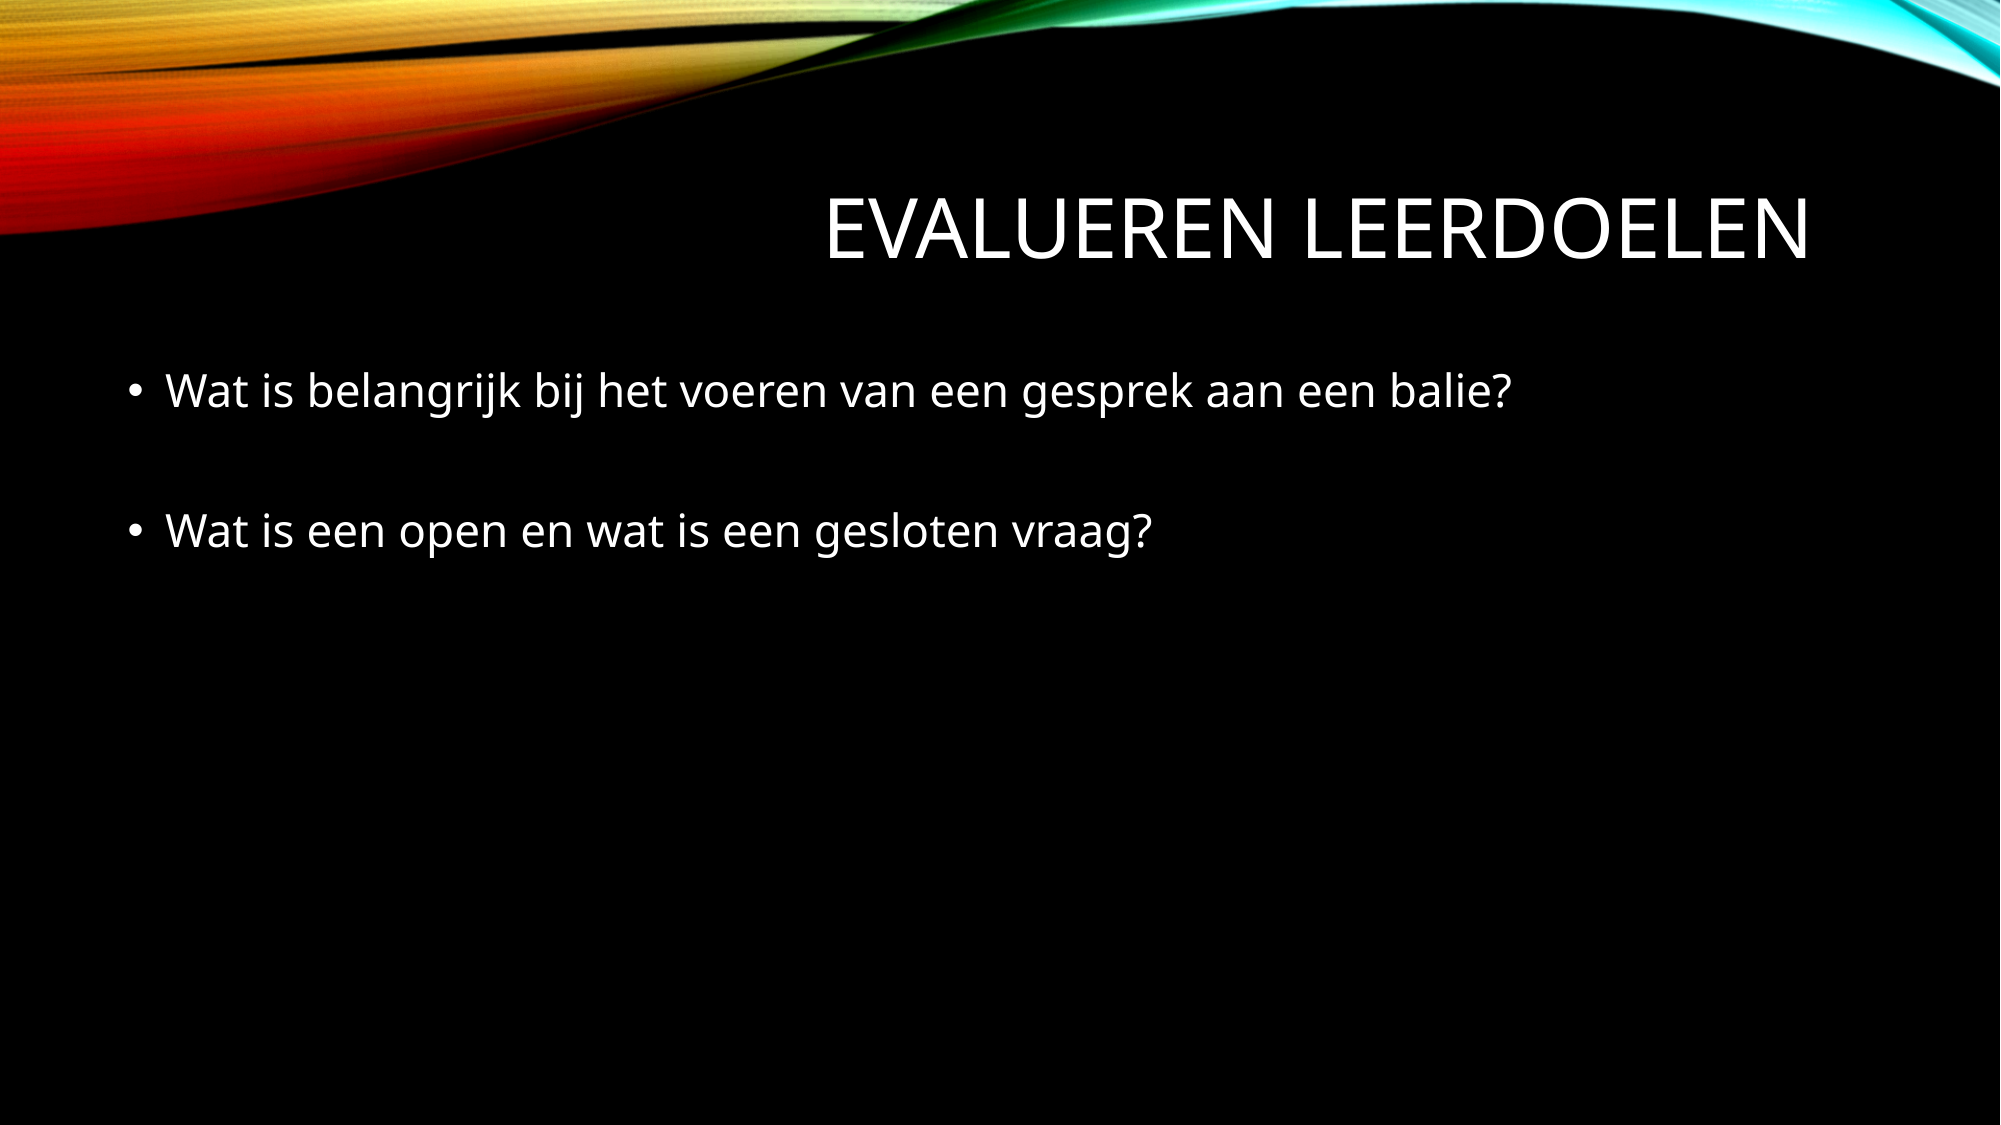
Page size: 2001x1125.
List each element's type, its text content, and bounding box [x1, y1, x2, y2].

list Wat is belangrijk bij het voeren van een gesprek aan een balie? Wat is een open en wat is een gesloten vraag? [112, 360, 1888, 1021]
picture [0, 0, 2000, 237]
title Evalueren leerdoelen [474, 125, 1888, 338]
